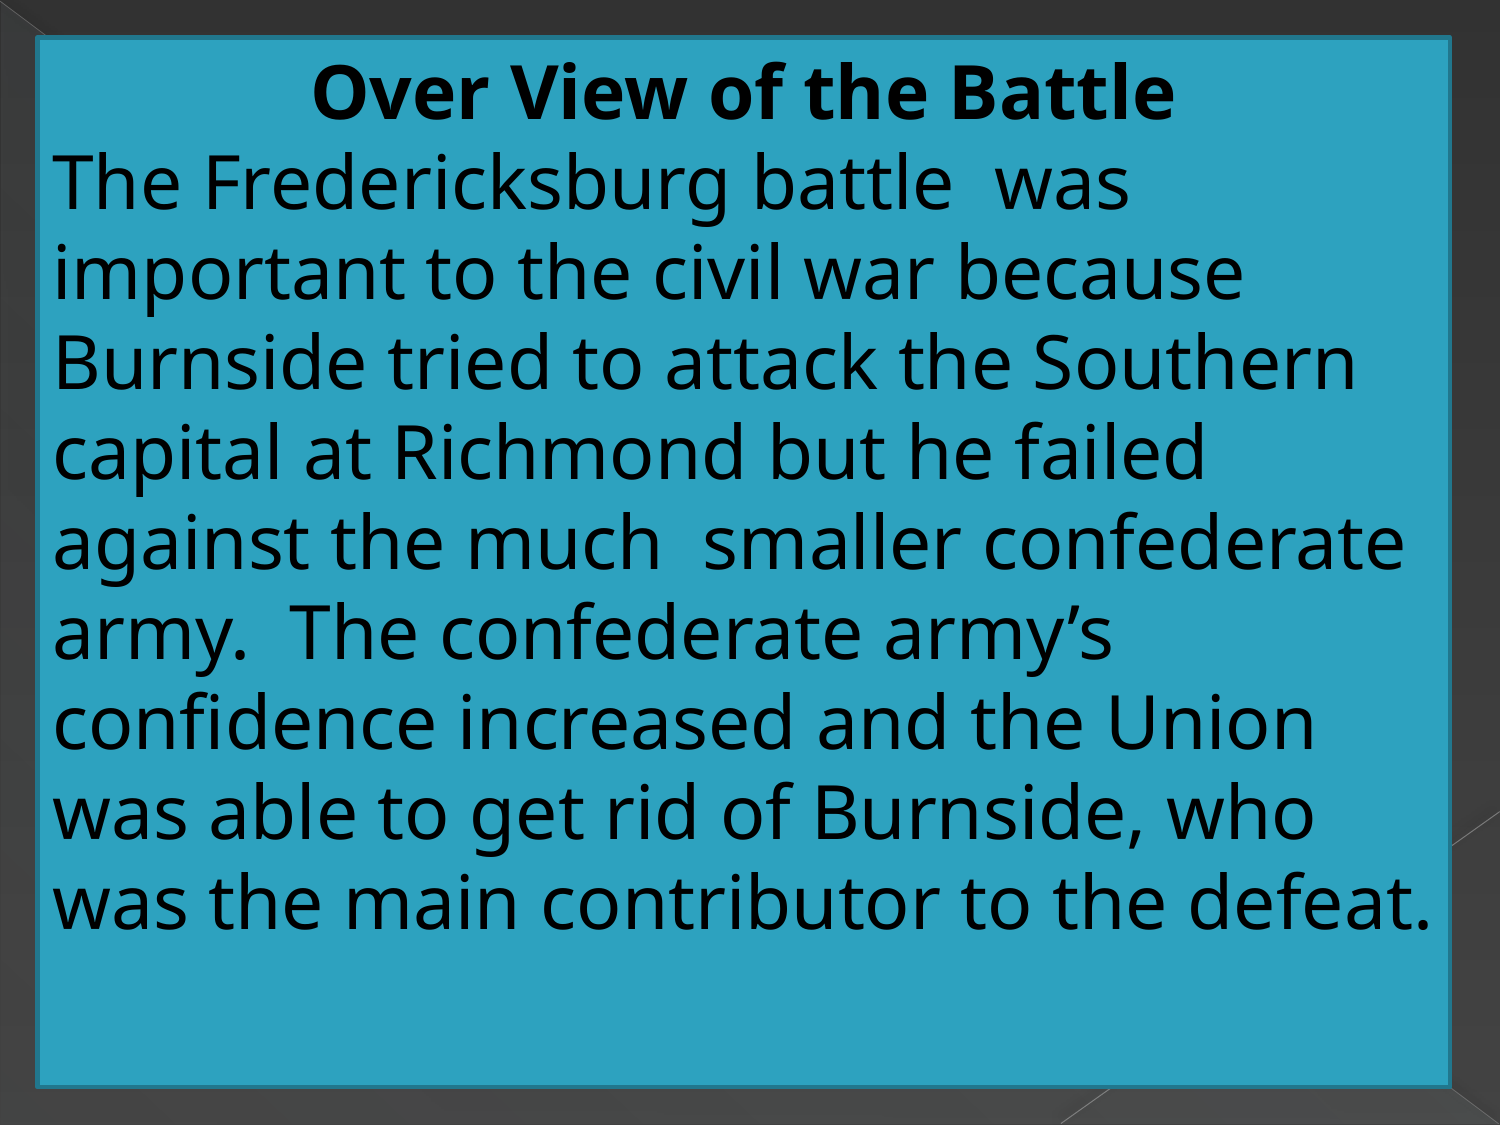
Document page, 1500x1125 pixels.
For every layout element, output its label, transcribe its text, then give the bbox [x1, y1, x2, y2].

text_box Over View of the Battle The Fredericksburg battle was important to the civil war because Burnside tried to attack the Southern capital at Richmond but he failed against the much smaller confederate army. The confederate army’s confidence increased and the Union was able to get rid of Burnside, who was the main contributor to the defeat. [35, 35, 1452, 1089]
